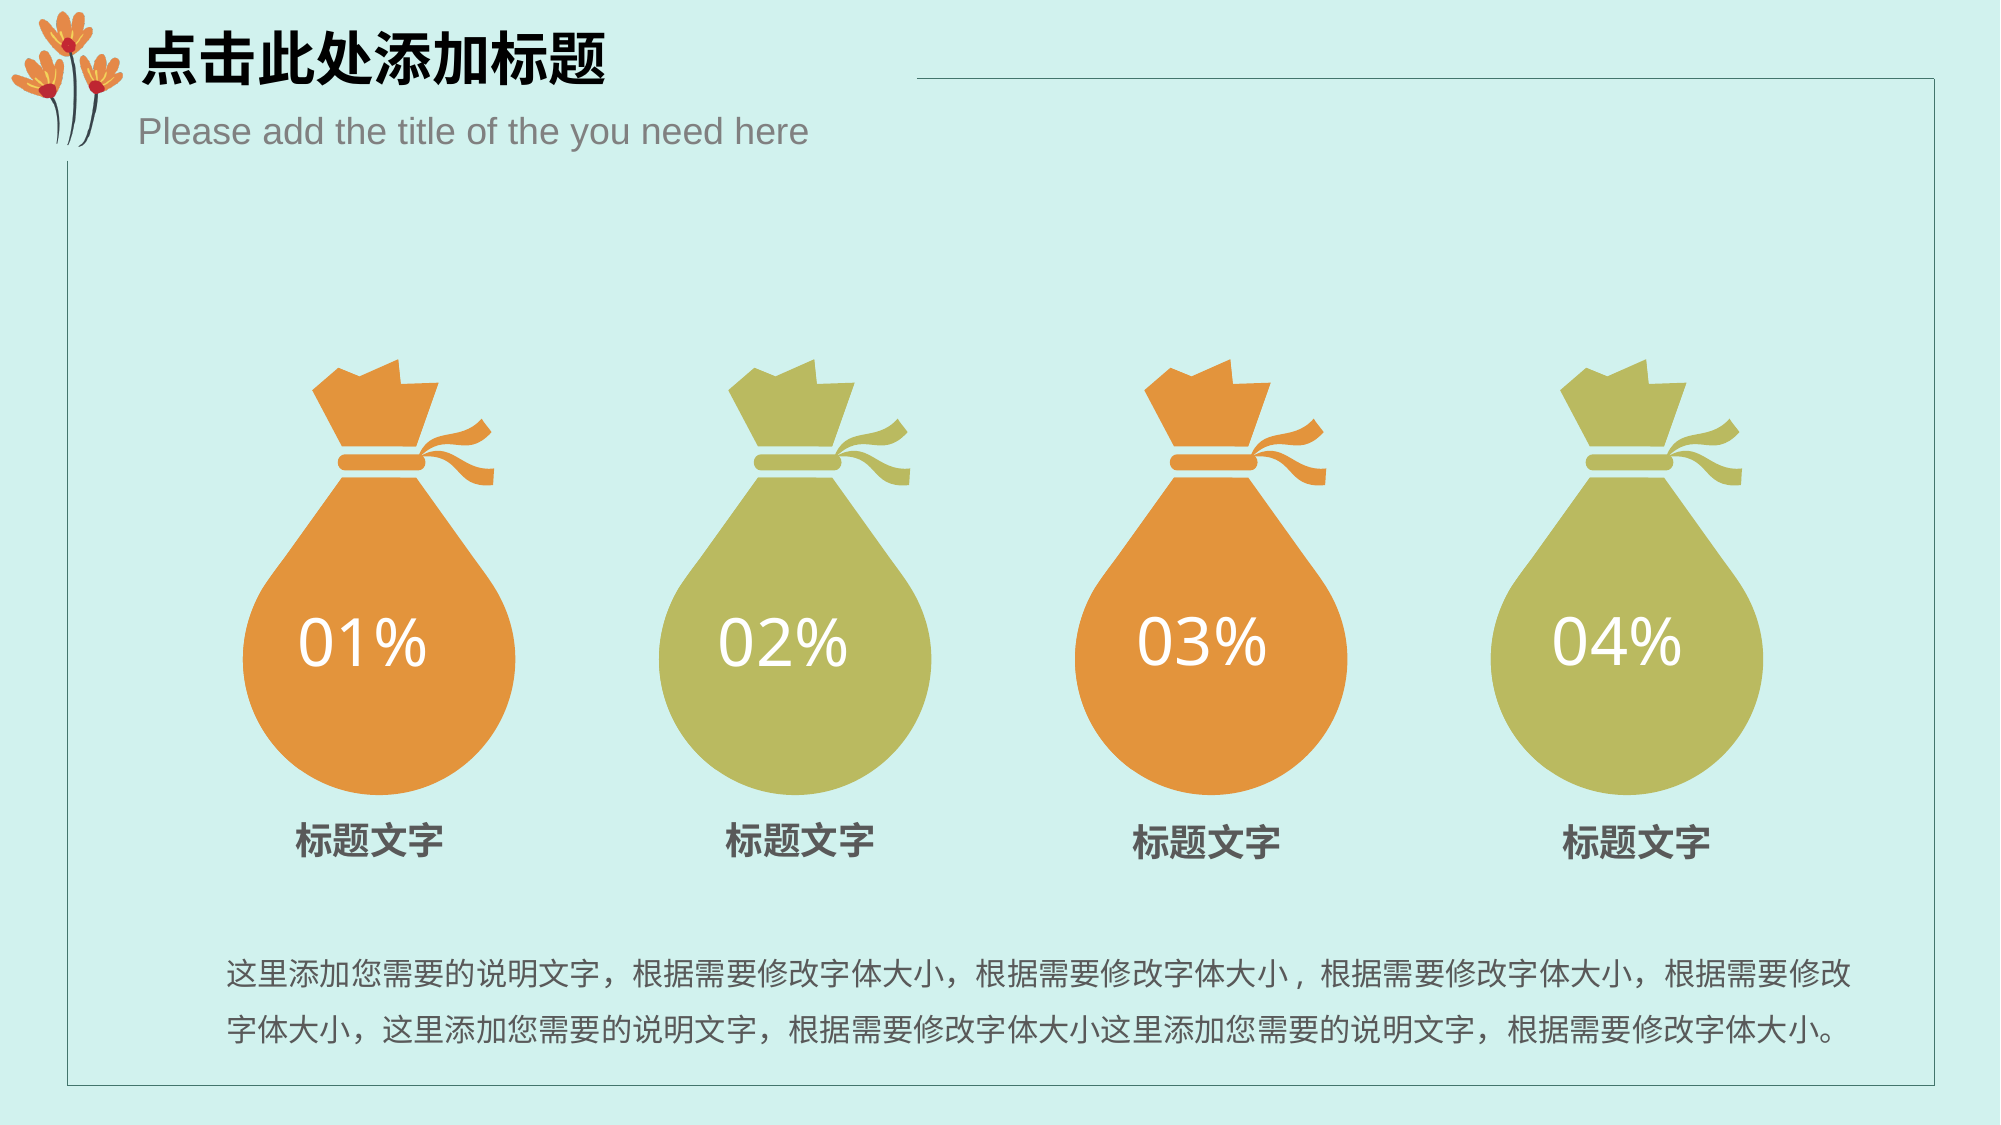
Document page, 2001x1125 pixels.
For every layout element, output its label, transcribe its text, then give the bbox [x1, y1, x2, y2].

picture [11, 11, 123, 147]
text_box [1490, 359, 1764, 796]
text_box 标题文字 [1547, 811, 1792, 872]
text_box 点击此处添加标题 [126, 14, 714, 99]
text_box Please add the title of the you need here [122, 100, 843, 160]
text_box 标题文字 [280, 809, 516, 870]
text_box 标题文字 [1117, 811, 1348, 872]
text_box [658, 359, 932, 796]
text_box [1075, 359, 1348, 796]
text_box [242, 359, 516, 796]
text_box 这里添加您需要的说明文字，根据需要修改字体大小，根据需要修改字体大小, 根据需要修改字体大小，根据需要修改字体大小，这里添加您需要的说明文字，根据需要修改字体大小这里添加您需要的说明文字，根据需要修改字体大小。 [211, 928, 1875, 1056]
text_box 标题文字 [710, 809, 952, 870]
